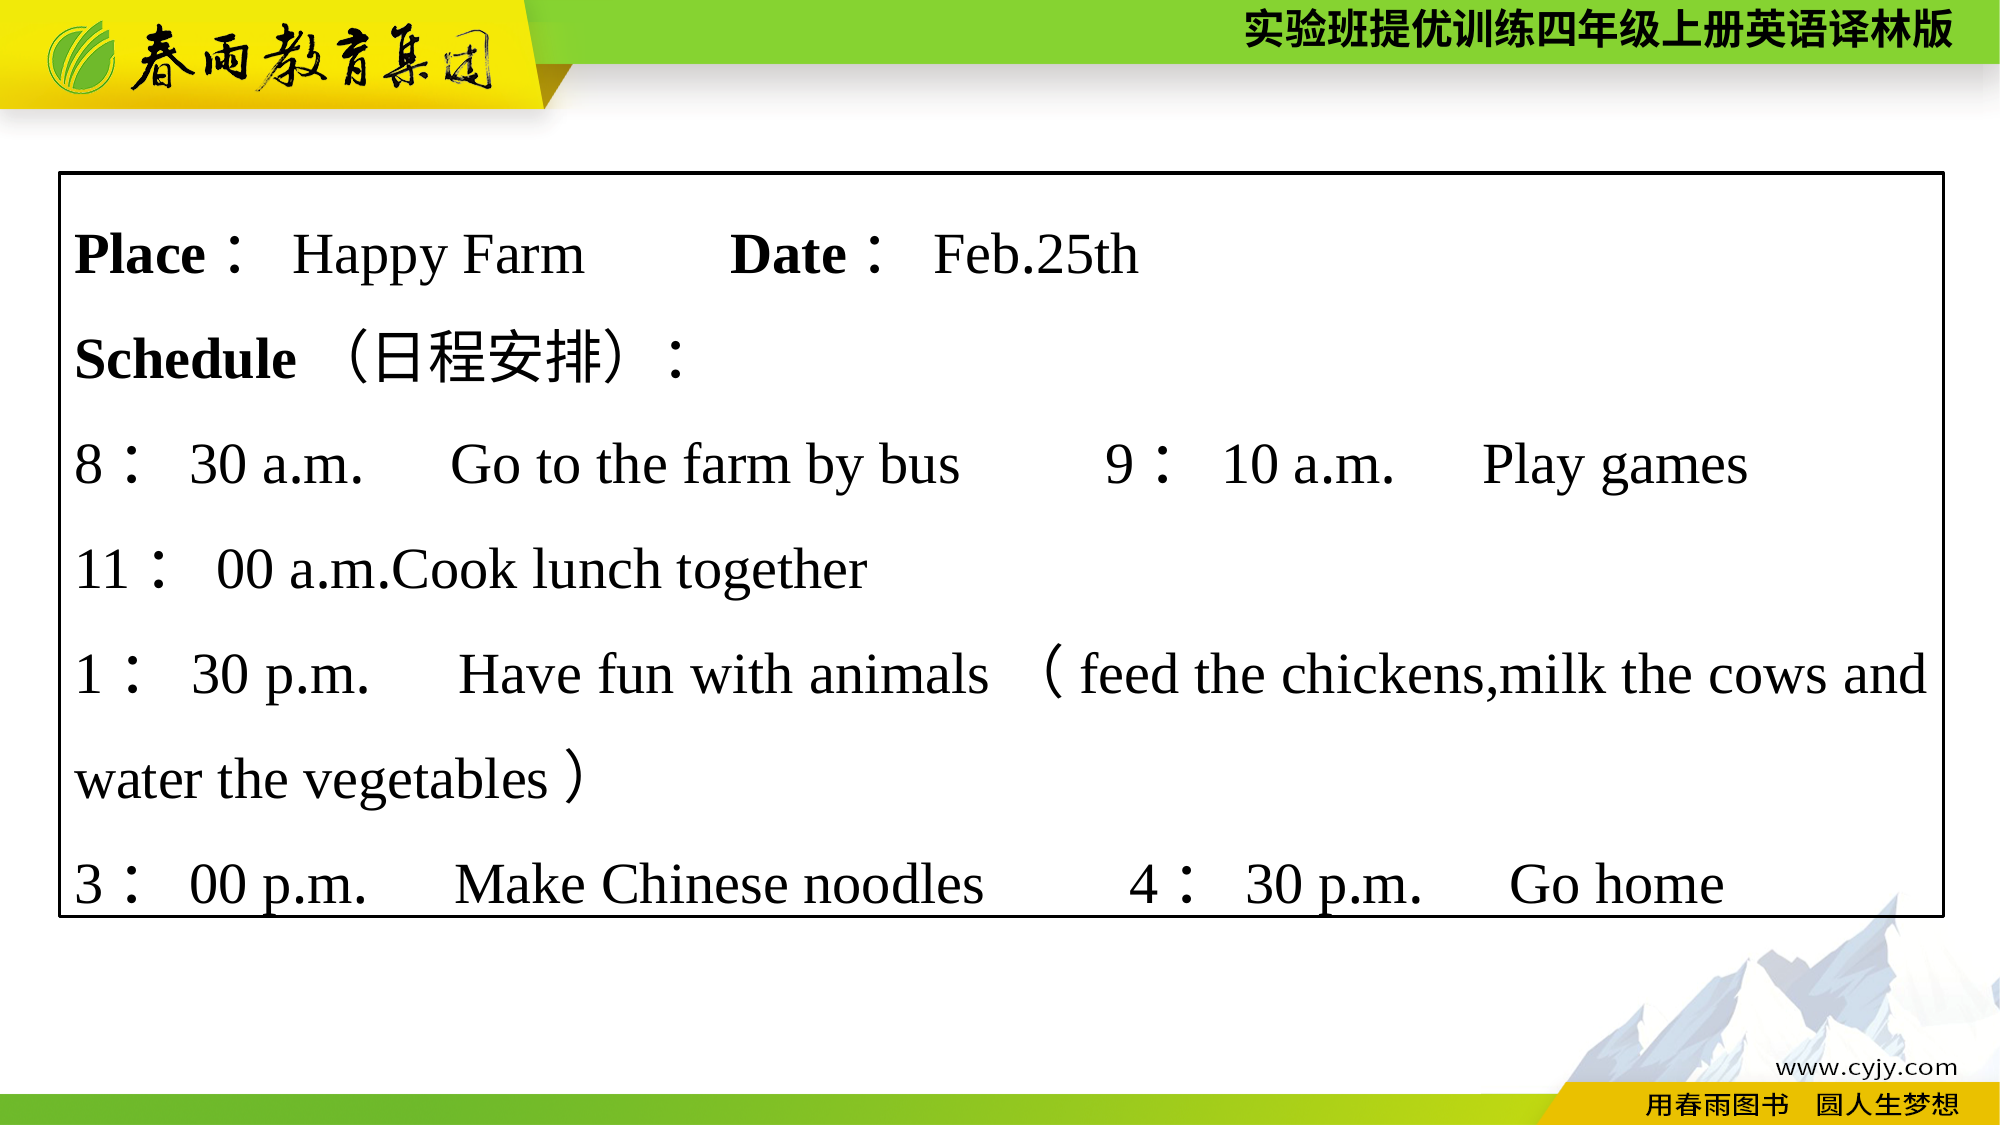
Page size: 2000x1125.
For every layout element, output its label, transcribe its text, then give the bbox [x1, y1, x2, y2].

list Place：Happy Farm Date：Feb.25th Schedule（日程安排）： 8：30 a.m. Go to the farm by bus 9：10 a.m. Play games 11：00 a.m.Cook lunch together 1：30 p.m. Have fun with animals（feed the chickens,milk the cows and water the vegetables） 3：00 p.m. Make Chinese noodles 4：30 p.m. Go home [59, 172, 1944, 917]
picture [0, 0, 2000, 1125]
